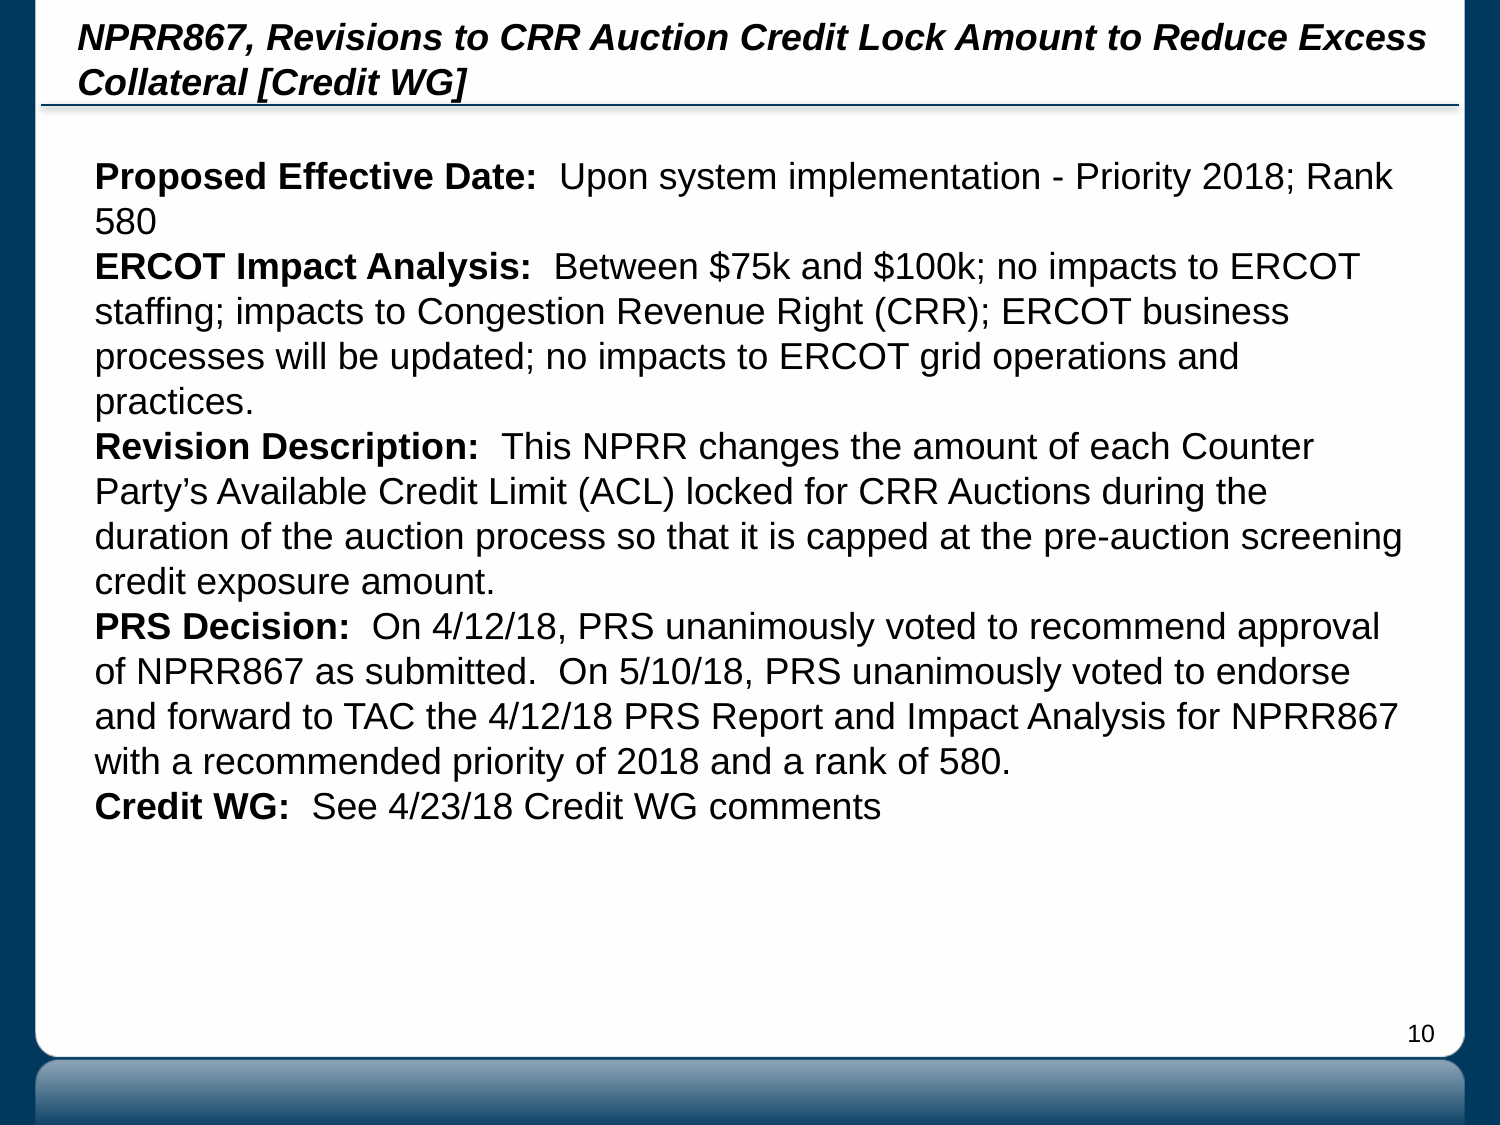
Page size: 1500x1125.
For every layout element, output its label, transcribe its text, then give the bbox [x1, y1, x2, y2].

text_box Proposed Effective Date: Upon system implementation - Priority 2018; Rank 580 ERCOT Impact Analysis: Between $75k and $100k; no impacts to ERCOT staffing; impacts to Congestion Revenue Right (CRR); ERCOT business processes will be updated; no impacts to ERCOT grid operations and practices. Revision Description: This NPRR changes the amount of each Counter Party’s Available Credit Limit (ACL) locked for CRR Auctions during the duration of the auction process so that it is capped at the pre-auction screening credit exposure amount. PRS Decision: On 4/12/18, PRS unanimously voted to recommend approval of NPRR867 as submitted. On 5/10/18, PRS unanimously voted to endorse and forward to TAC the 4/12/18 PRS Report and Impact Analysis for NPRR867 with a recommended priority of 2018 and a rank of 580. Credit WG: See 4/23/18 Credit WG comments [79, 144, 1419, 834]
title NPRR867, Revisions to CRR Auction Credit Lock Amount to Reduce Excess Collateral [Credit WG] [62, 20, 1450, 97]
picture [35, 0, 1465, 1125]
